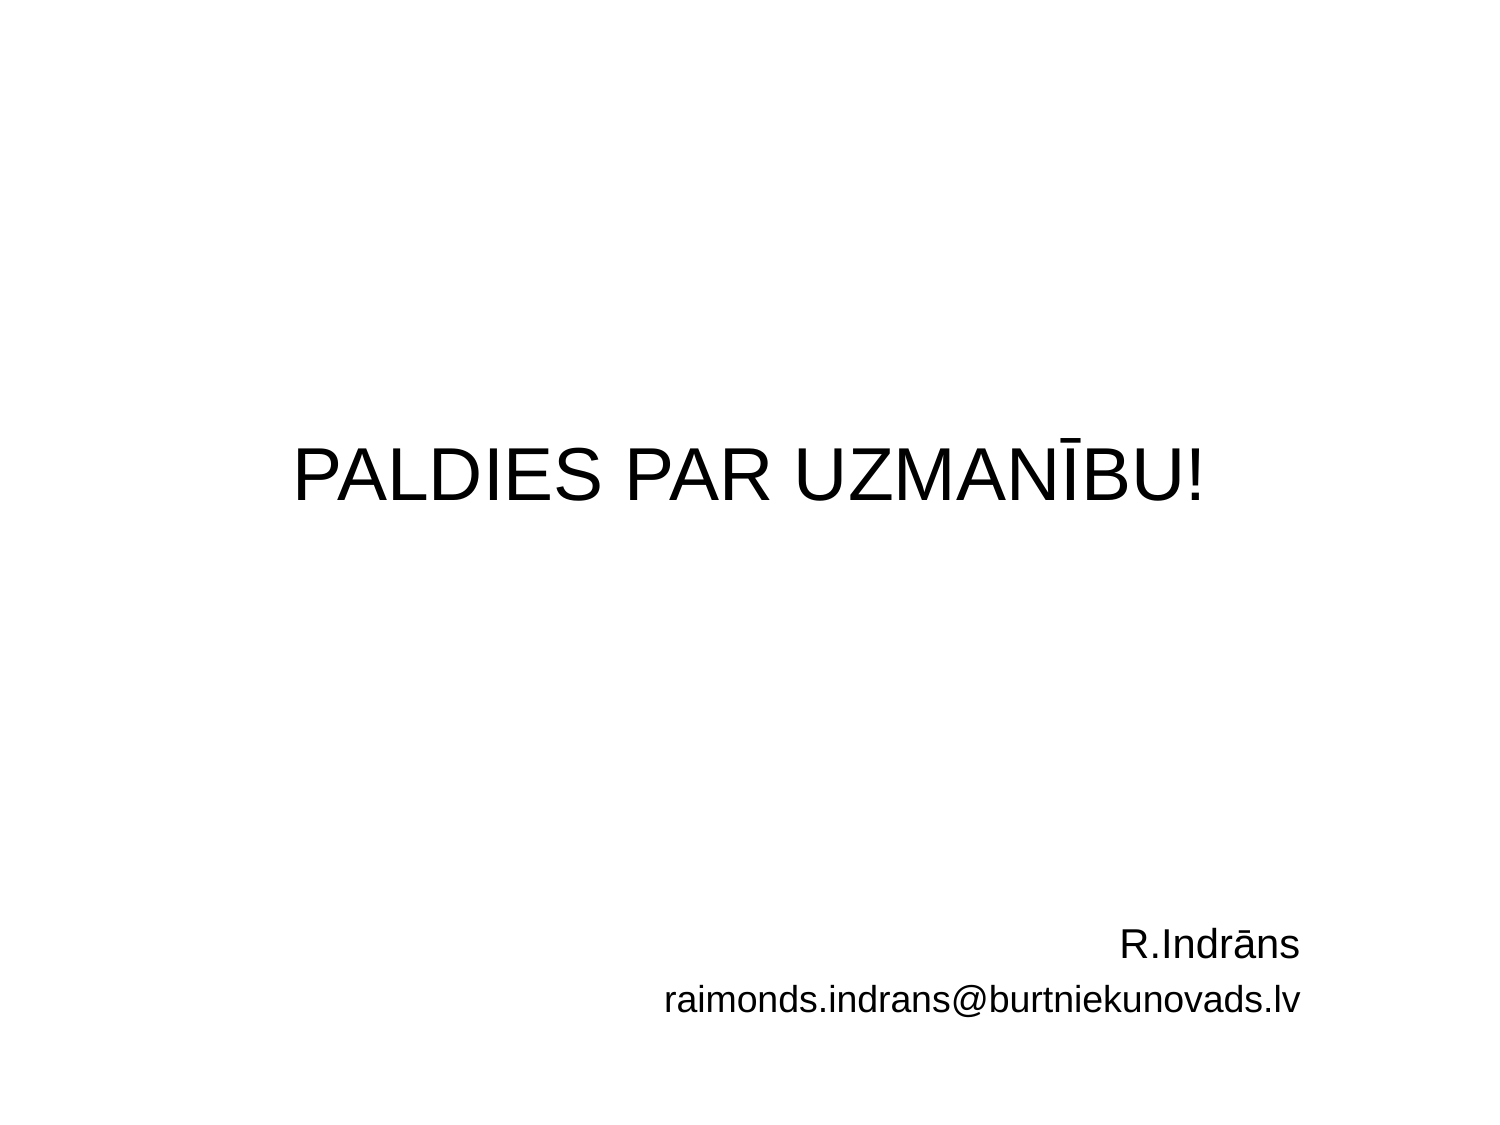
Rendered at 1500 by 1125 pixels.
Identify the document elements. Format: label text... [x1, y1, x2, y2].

title PALDIES PAR UZMANĪBU! [112, 349, 1388, 591]
subtitle R.Indrāns raimonds.indrans@burtniekunovads.lv [265, 751, 1316, 1040]
